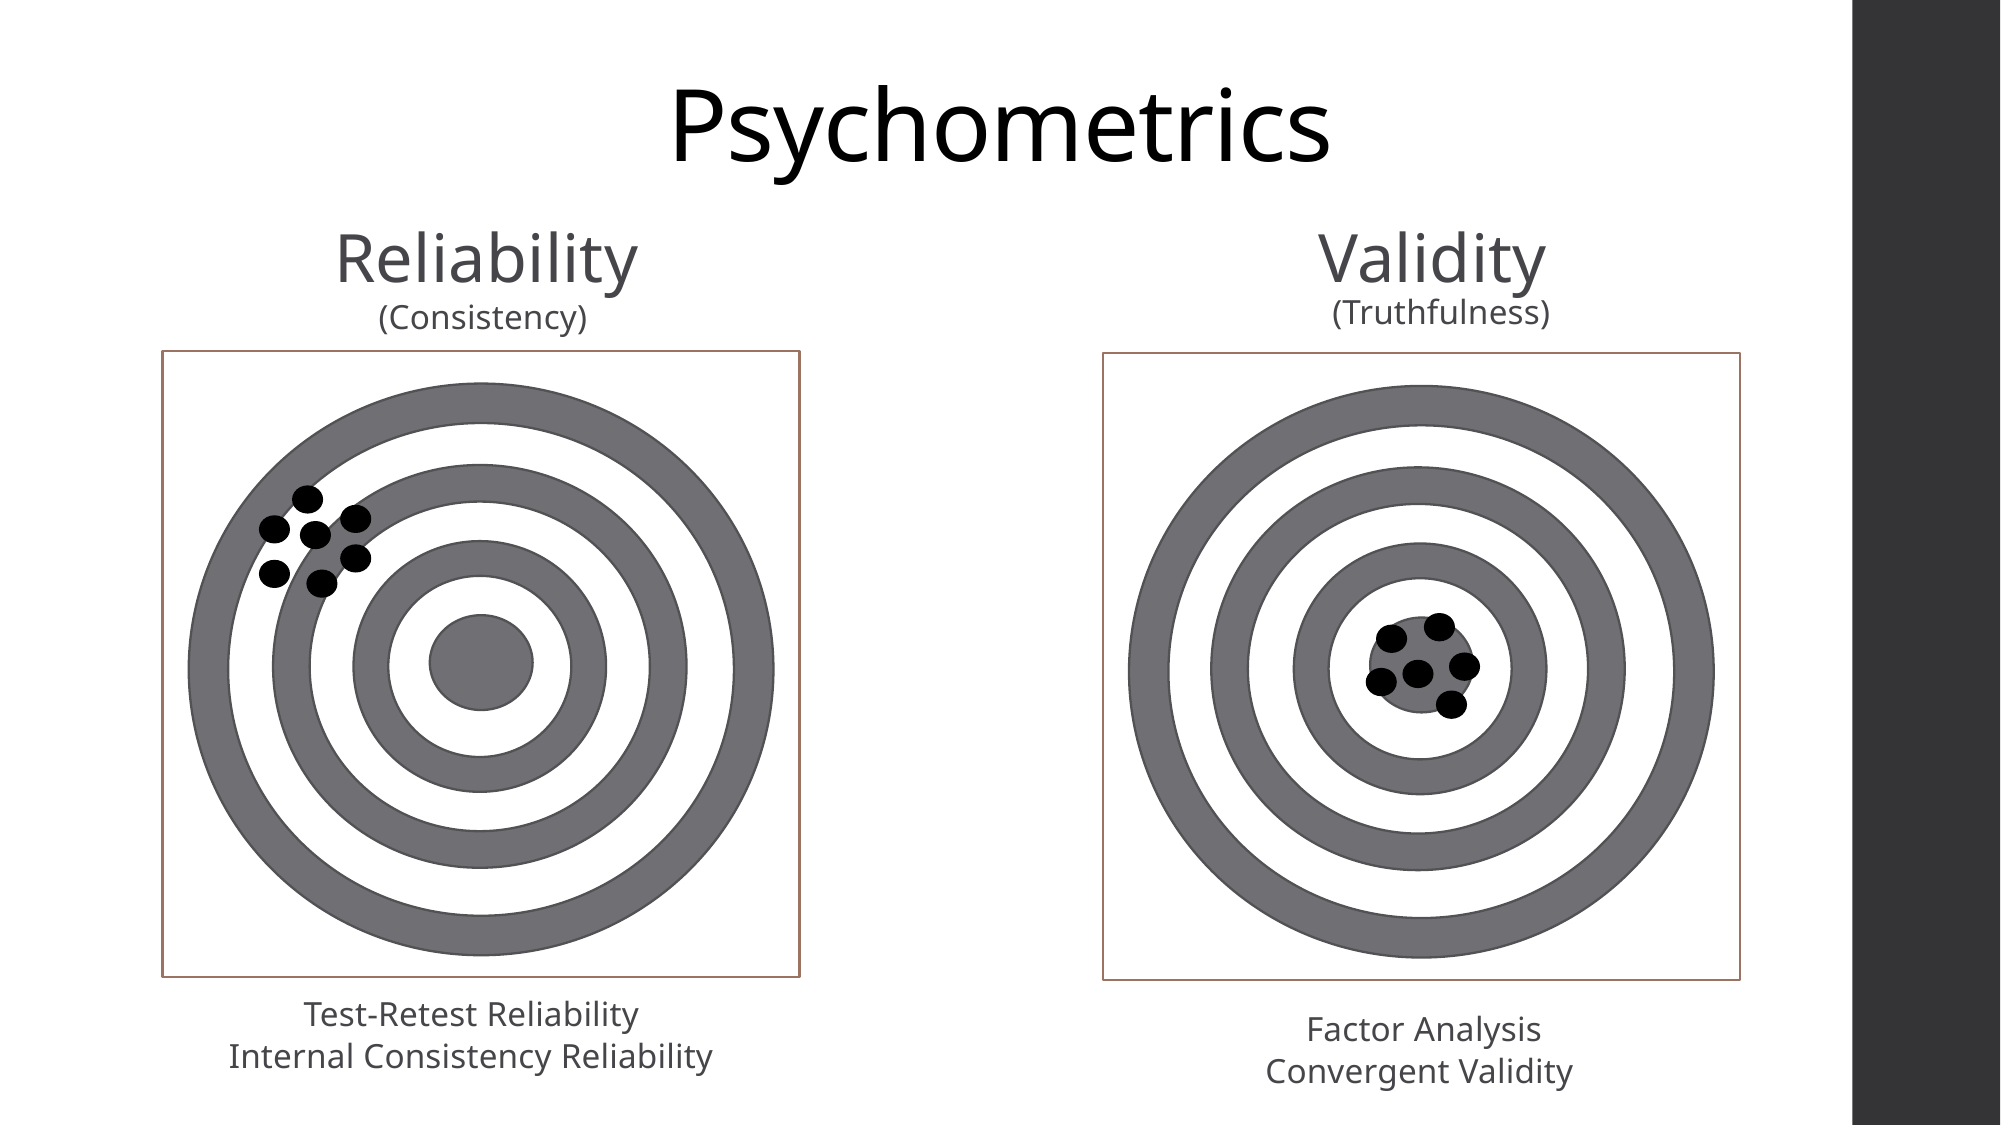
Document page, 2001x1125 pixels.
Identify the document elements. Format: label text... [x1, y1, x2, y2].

title Psychometrics [526, 48, 1475, 191]
text_box (Truthfulness) [1299, 271, 1584, 348]
text_box (Consistency) [363, 276, 625, 346]
list Reliability [127, 185, 863, 306]
list Validity [1073, 185, 1809, 306]
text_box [1102, 352, 1741, 980]
text_box Factor Analysis Convergent Validity [1108, 989, 1740, 1125]
text_box Test-Retest Reliability Internal Consistency Reliability [160, 984, 792, 1125]
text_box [162, 350, 800, 978]
